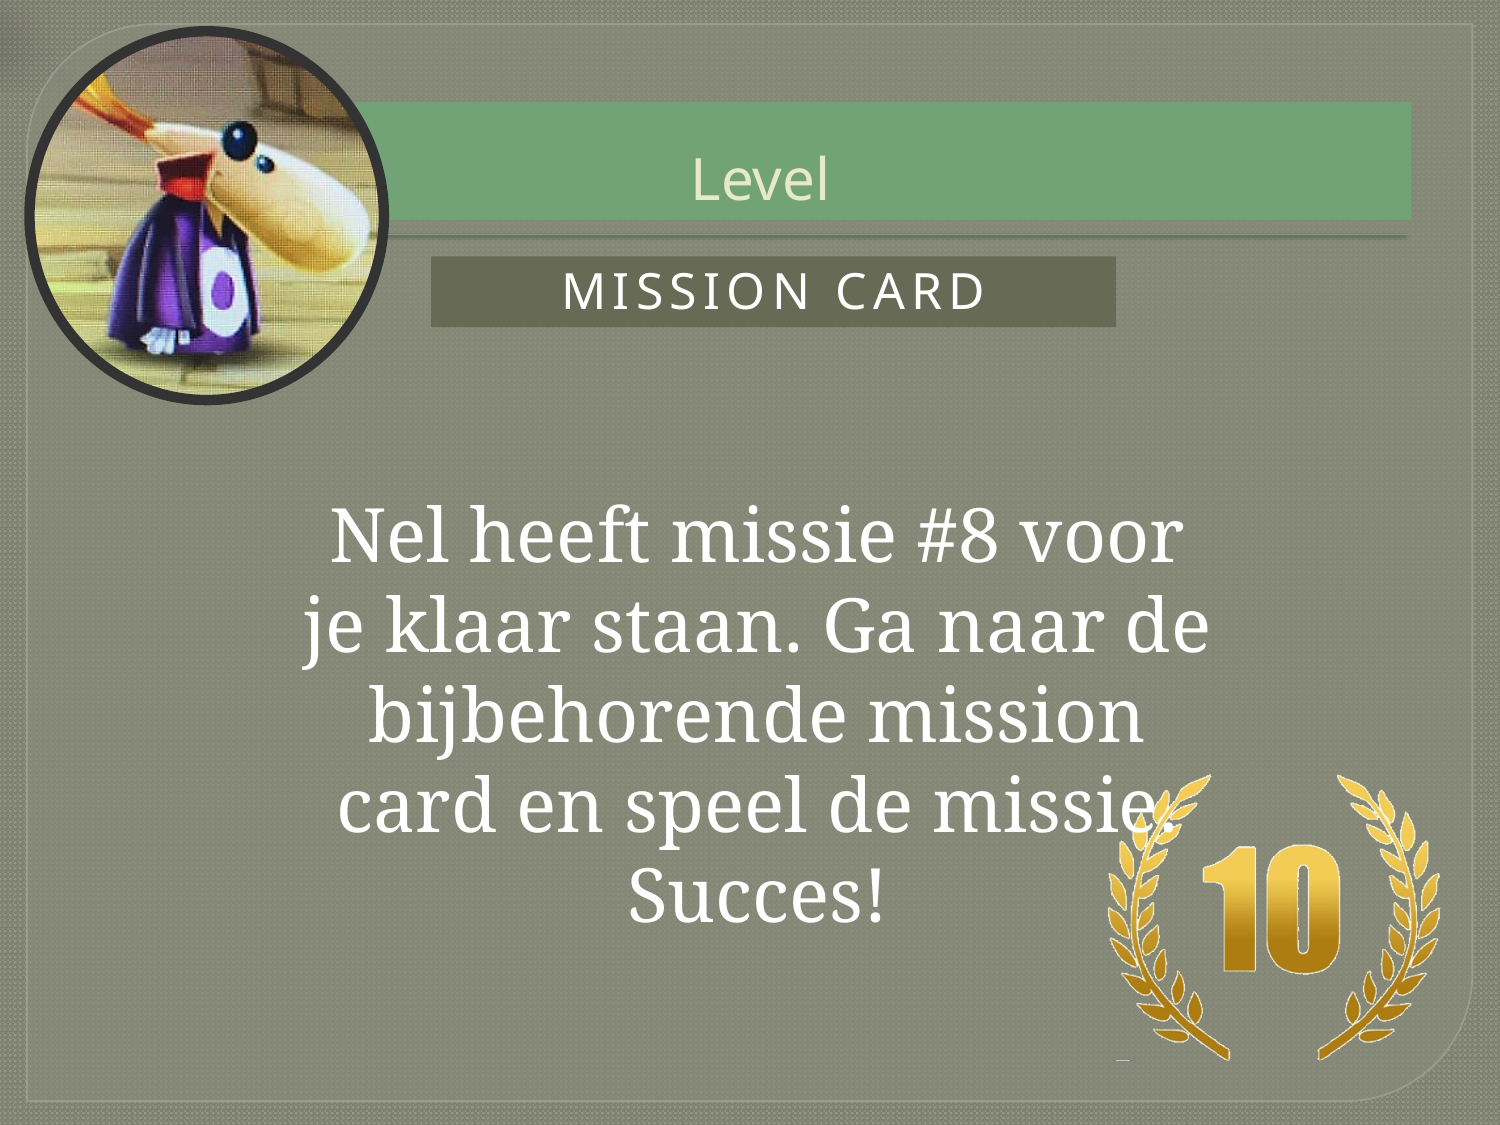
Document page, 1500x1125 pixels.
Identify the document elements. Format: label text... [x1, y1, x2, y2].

text_box Nel heeft missie #8 voor je klaar staan. Ga naar de bijbehorende mission card en speel de missie. Succes! [278, 479, 1238, 945]
title Level [390, 101, 1412, 220]
picture [1104, 762, 1442, 1061]
text_box Mission card [431, 256, 1117, 328]
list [29, 31, 385, 401]
